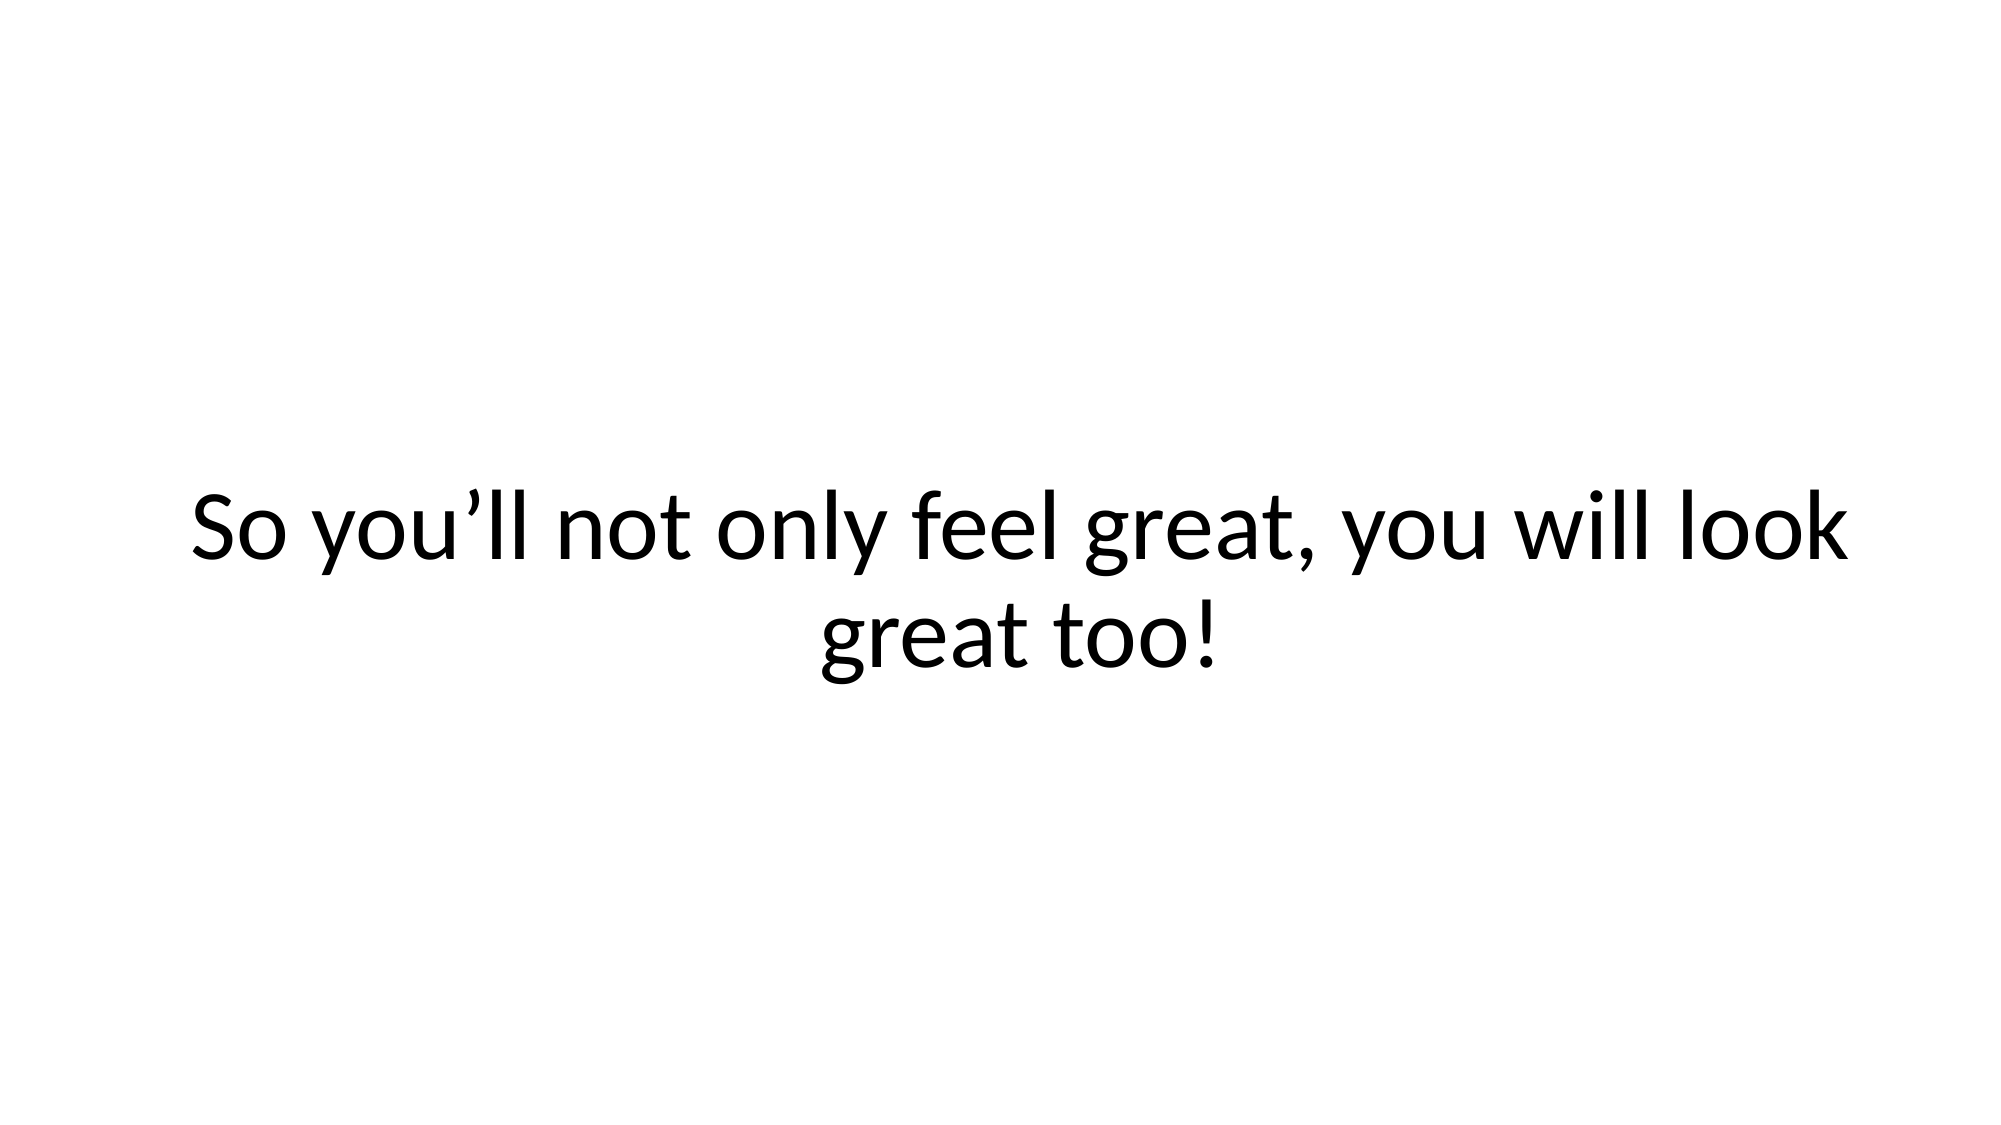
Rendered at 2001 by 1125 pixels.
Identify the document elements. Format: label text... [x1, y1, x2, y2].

list So you’ll not only feel great, you will look great too! [157, 465, 1886, 708]
